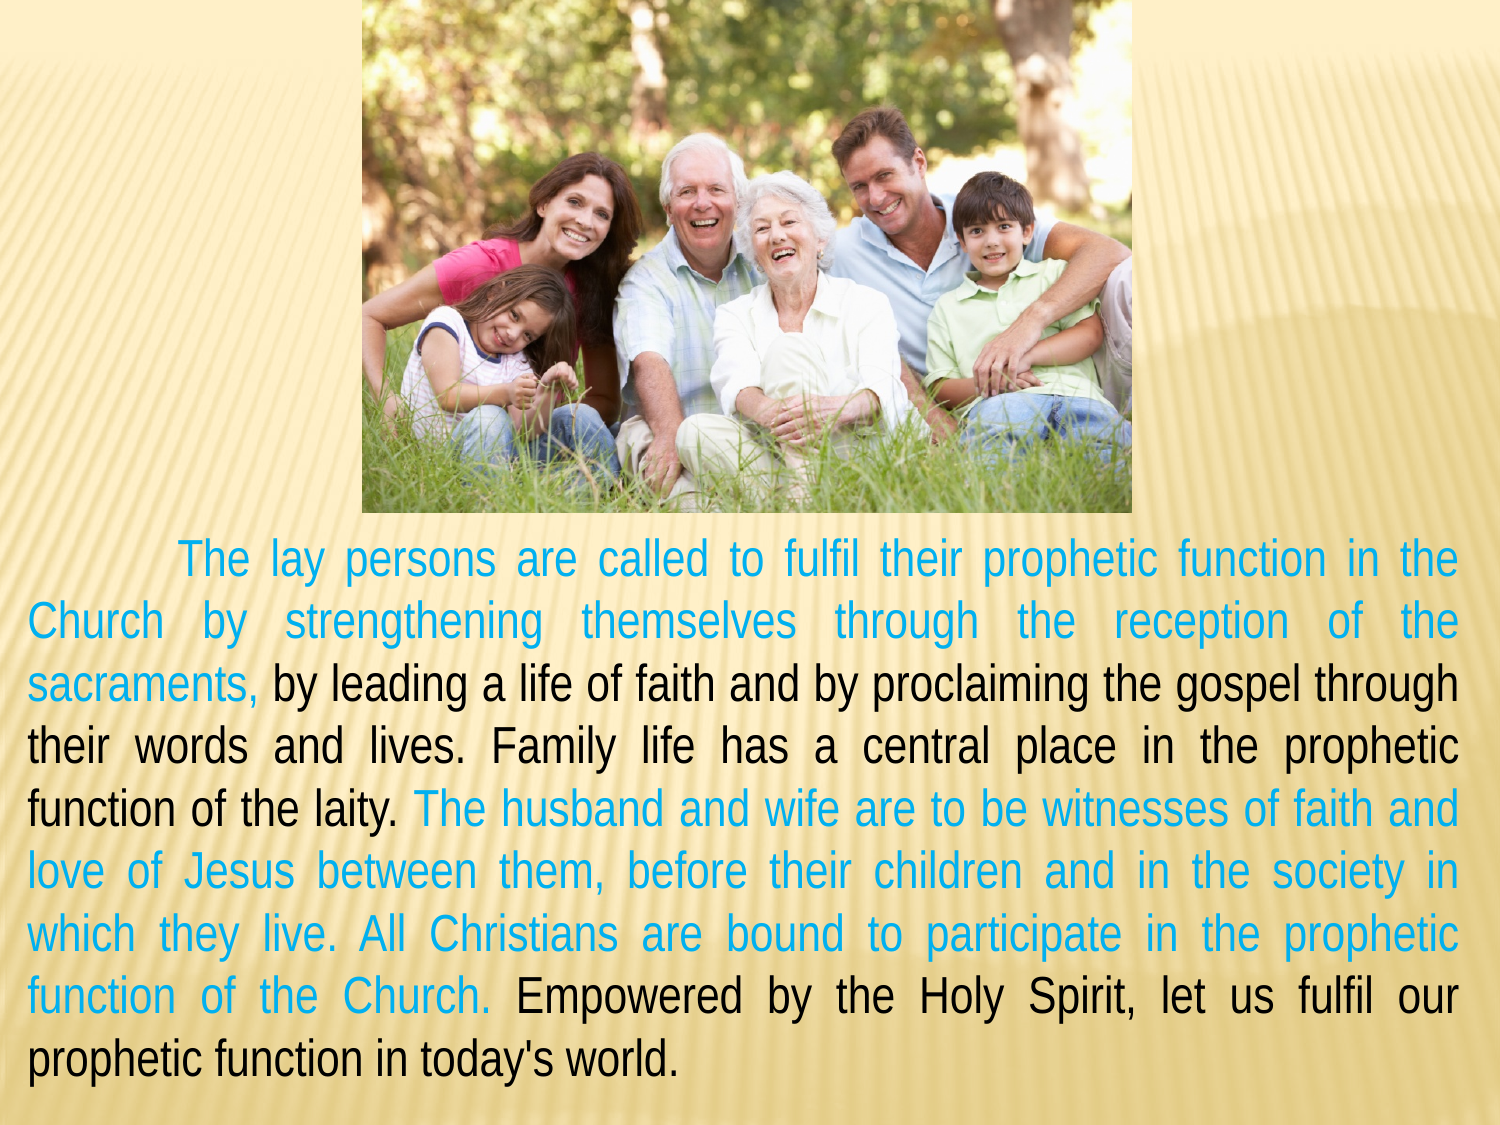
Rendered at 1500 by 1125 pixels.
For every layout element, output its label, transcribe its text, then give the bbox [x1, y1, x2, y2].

picture [362, 0, 1132, 513]
text_box The lay persons are called to fulfil their prophetic function in the Church by strengthening themselves through the reception of the sacraments, by leading a life of faith and by proclaiming the gospel through their words and lives. Family life has a central place in the prophetic function of the laity. The husband and wife are to be witnesses of faith and love of Jesus between them, before their children and in the society in which they live. All Christians are bound to participate in the prophetic function of the Church. Empowered by the Holy Spirit, let us fulfil our prophetic function in today's world. [12, 516, 1475, 1094]
